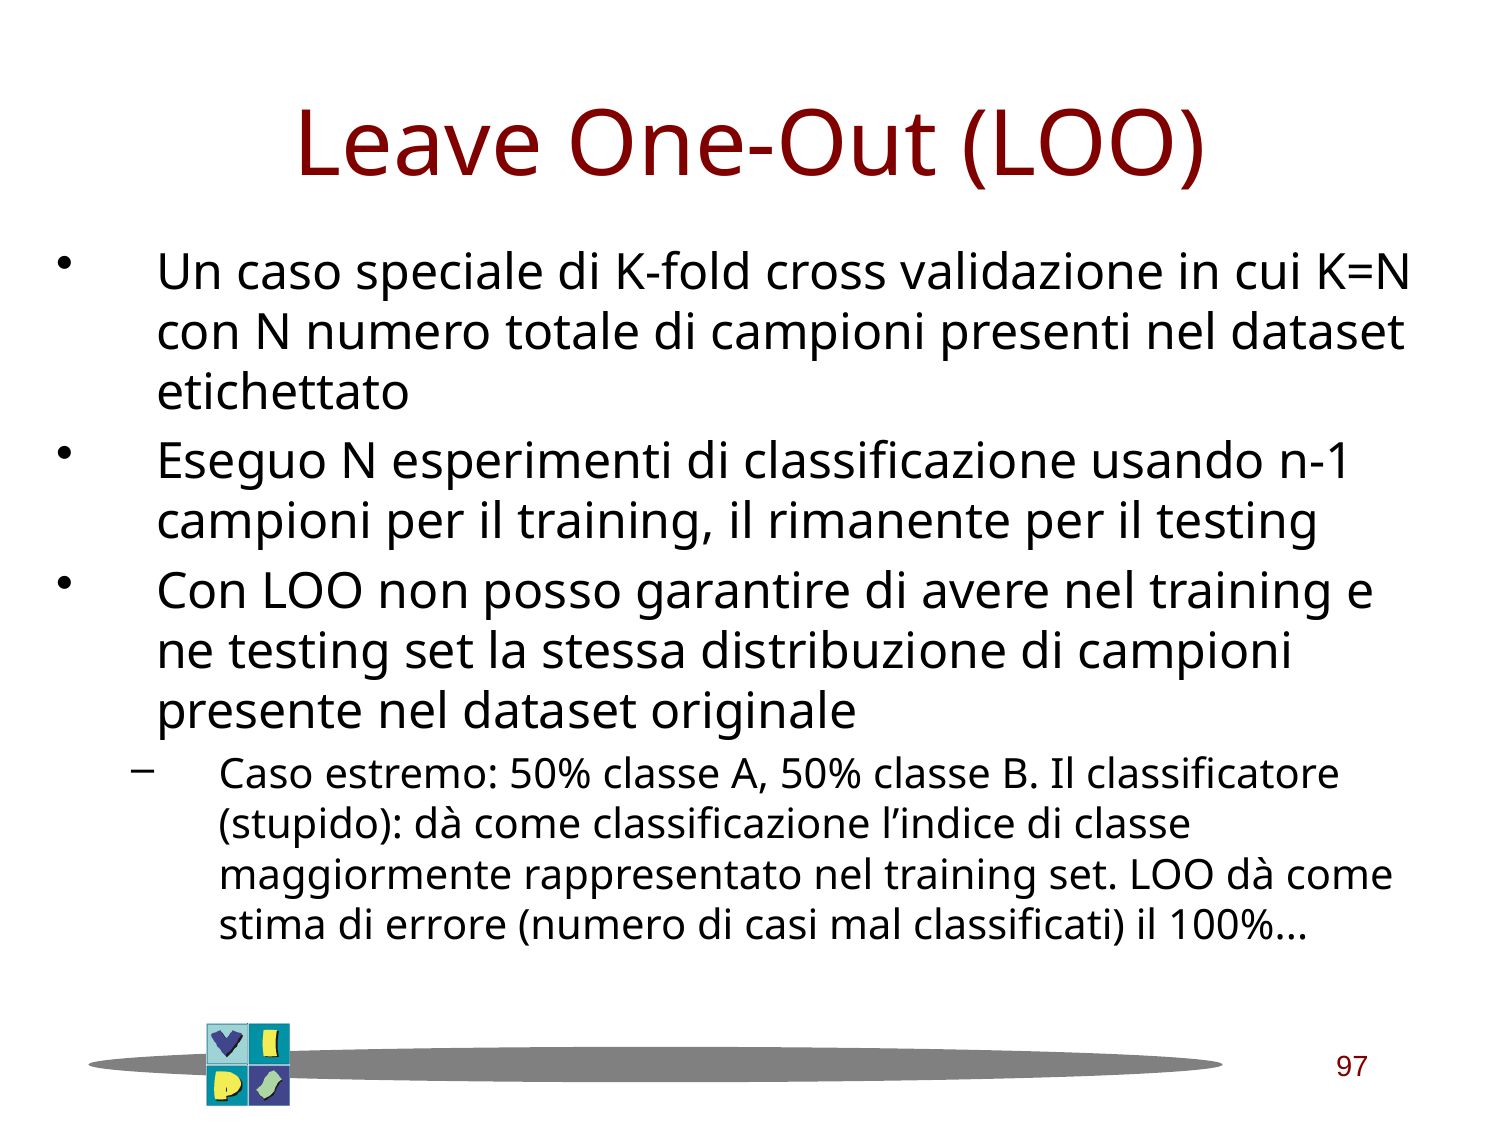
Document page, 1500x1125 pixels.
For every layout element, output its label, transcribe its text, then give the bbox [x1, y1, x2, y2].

text_box Un caso speciale di K-fold cross validazione in cui K=N con N numero totale di campioni presenti nel dataset etichettato Eseguo N esperimenti di classificazione usando n-1 campioni per il training, il rimanente per il testing Con LOO non posso garantire di avere nel training e ne testing set la stessa distribuzione di campioni presente nel dataset originale Caso estremo: 50% classe A, 50% classe B. Il classificatore (stupido): dà come classificazione l’indice di classe maggiormente rappresentato nel training set. LOO dà come stima di errore (numero di casi mal classificati) il 100%... [41, 231, 1461, 975]
picture [206, 1023, 290, 1106]
slide_number 97 [1033, 1039, 1384, 1118]
title Leave One-Out (LOO) [75, 45, 1425, 231]
